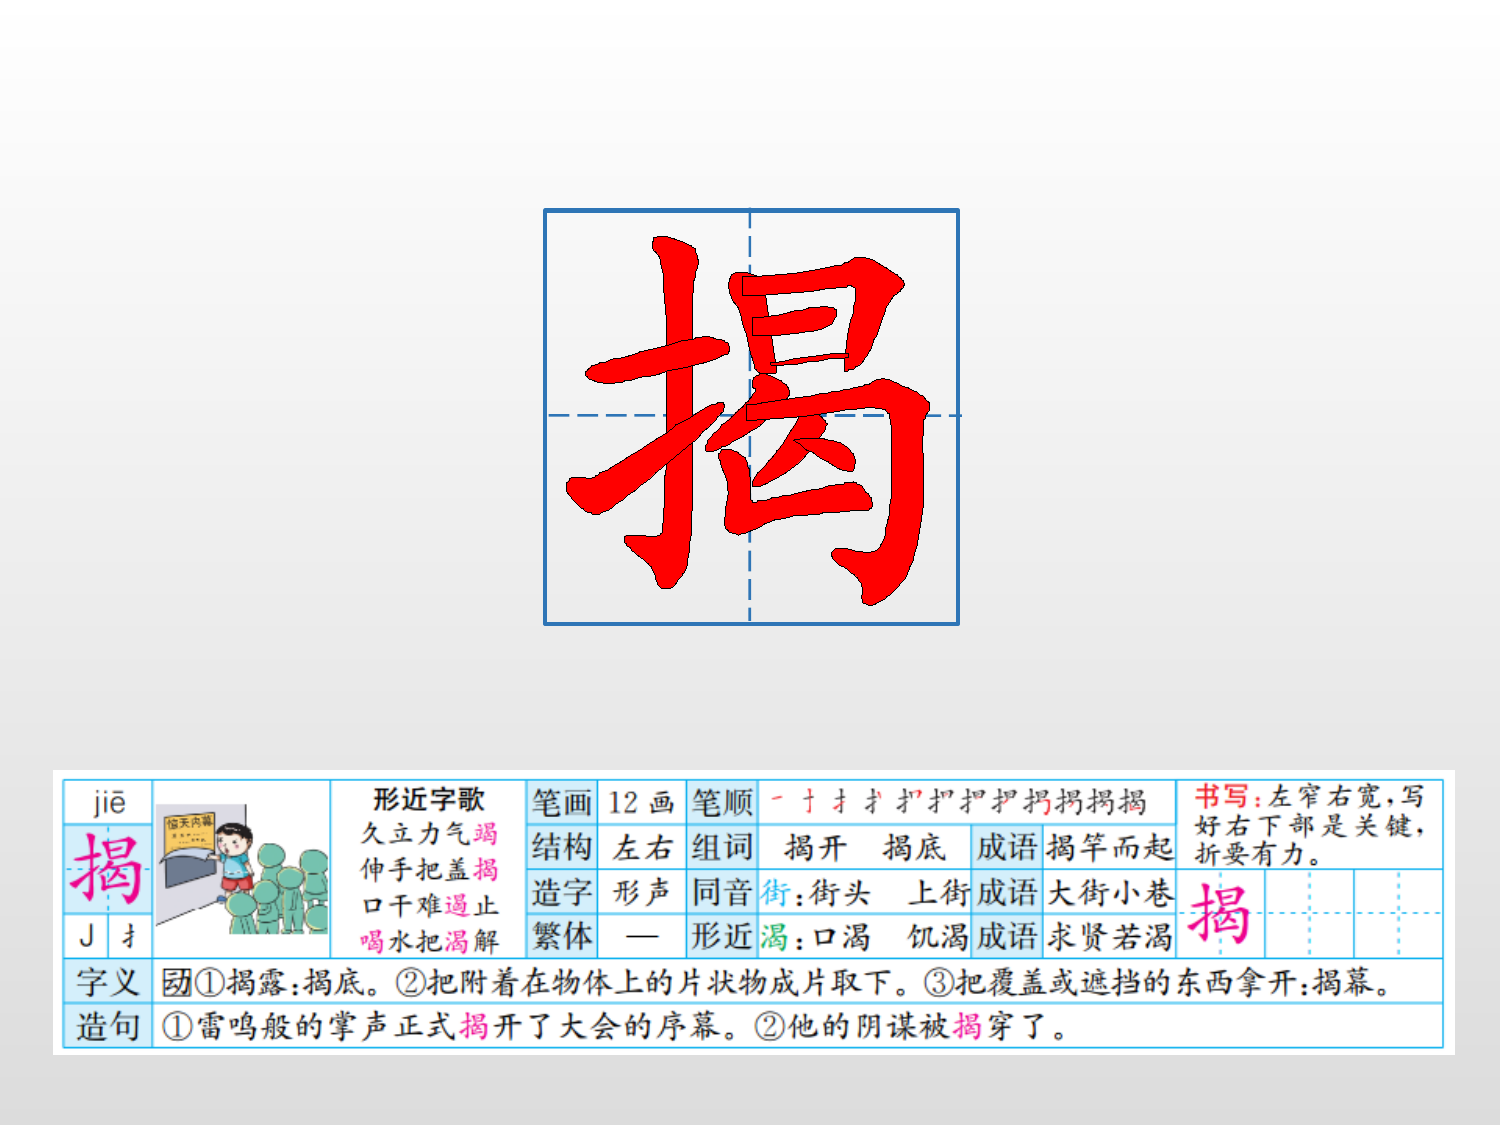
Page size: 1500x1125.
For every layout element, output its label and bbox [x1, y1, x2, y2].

text_box [544, 207, 962, 624]
picture [53, 770, 1455, 1055]
